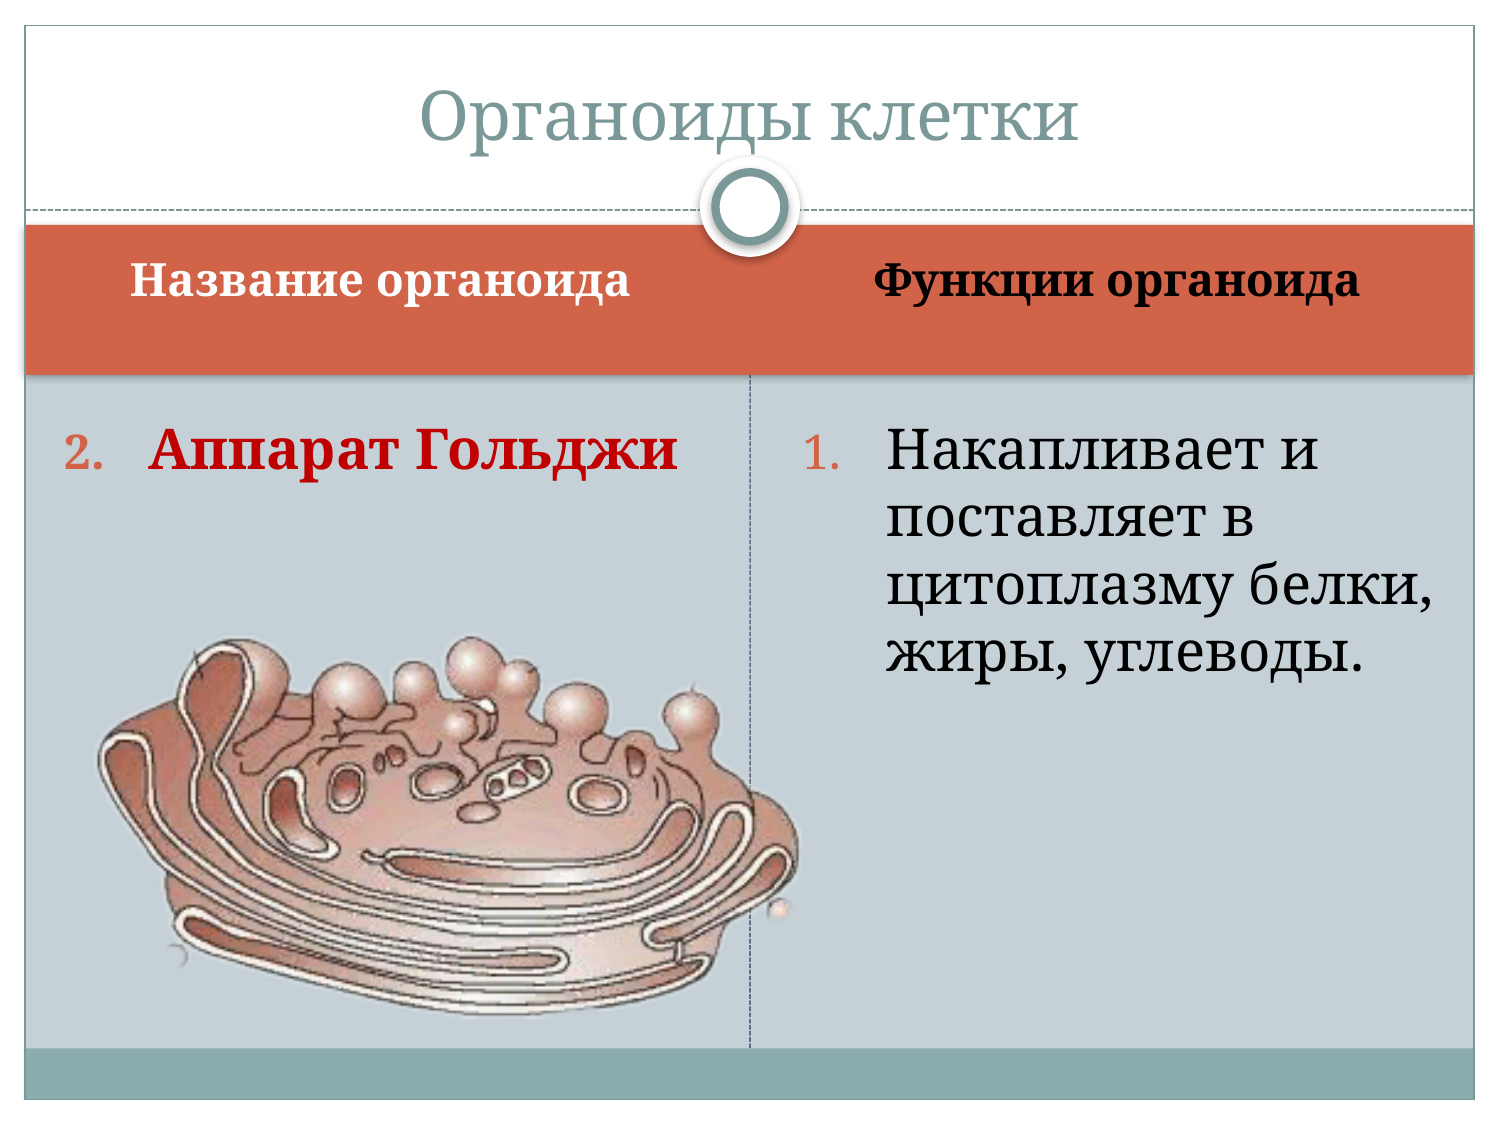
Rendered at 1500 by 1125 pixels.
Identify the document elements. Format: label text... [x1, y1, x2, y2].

list Аппарат Гольджи [49, 405, 713, 1032]
title Органоиды клетки [49, 37, 1450, 162]
picture [93, 632, 802, 1019]
list Накапливает и поставляет в цитоплазму белки, жиры, углеводы. [787, 405, 1450, 1033]
list Название органоида [48, 249, 714, 371]
list Функции органоида [785, 249, 1450, 371]
